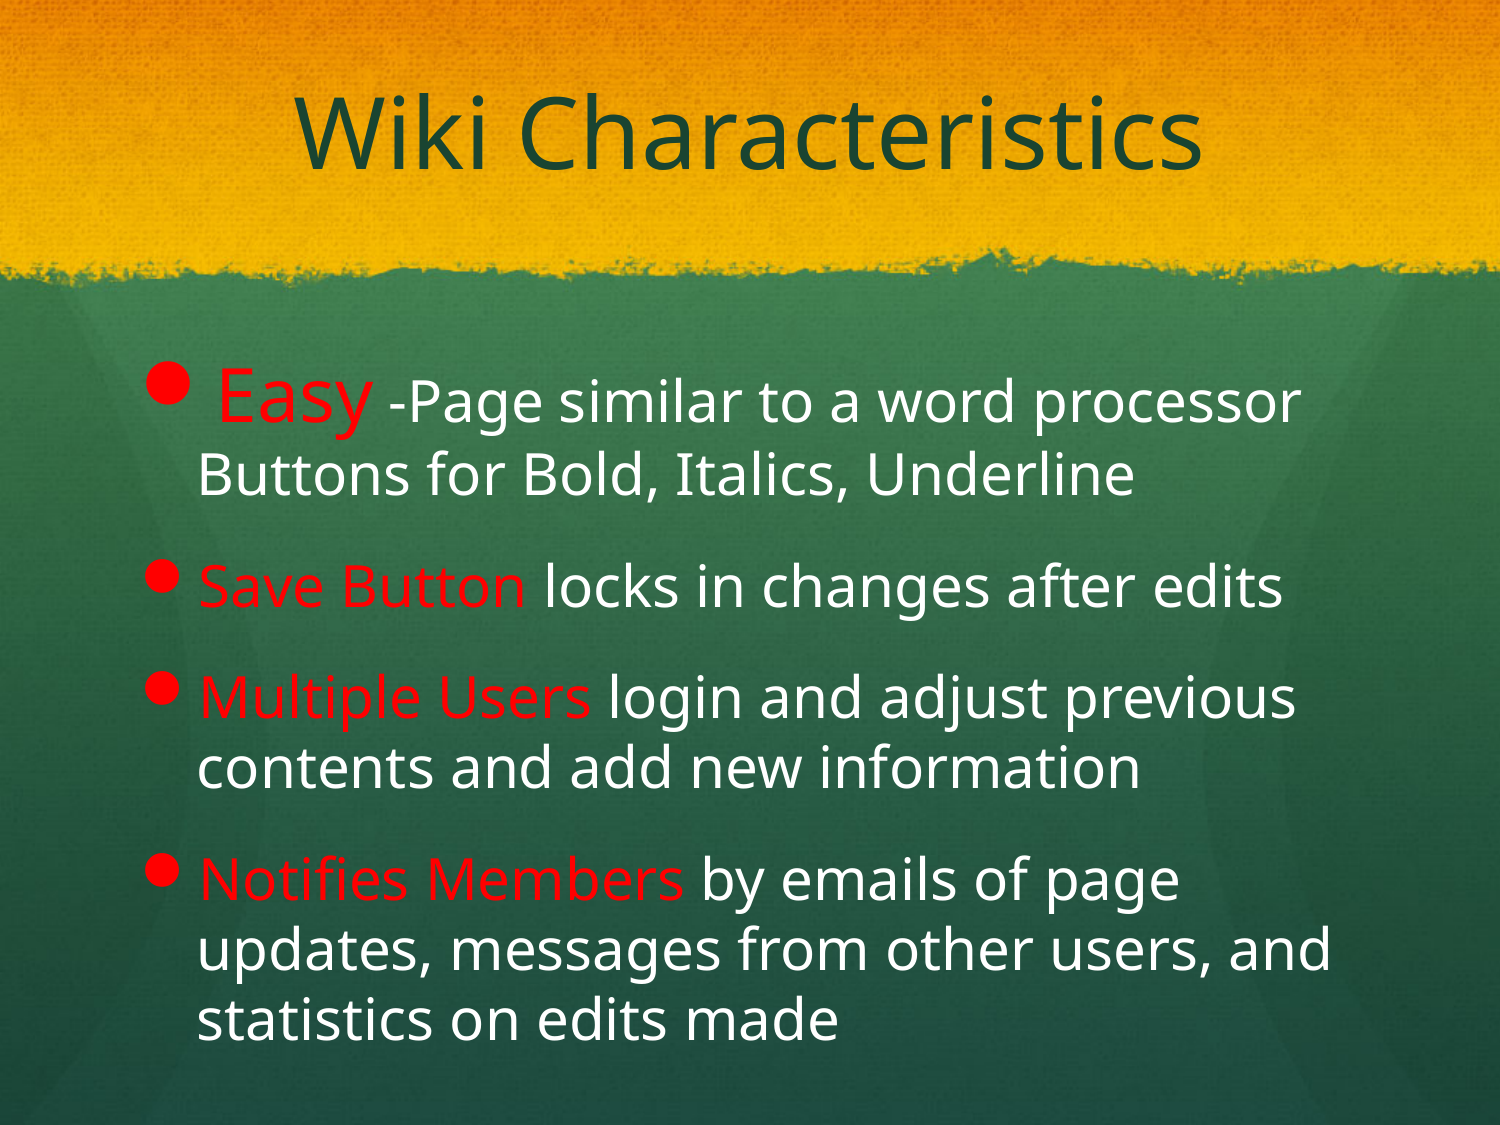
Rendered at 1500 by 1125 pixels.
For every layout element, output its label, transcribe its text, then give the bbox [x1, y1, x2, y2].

title Wiki Characteristics [125, 13, 1375, 246]
picture [0, 0, 1500, 1125]
list Easy -Page similar to a word processor Buttons for Bold, Italics, Underline Save Button locks in changes after edits Multiple Users login and adjust previous contents and add new information Notifies Members by emails of page updates, messages from other users, and statistics on edits made [125, 339, 1375, 1026]
